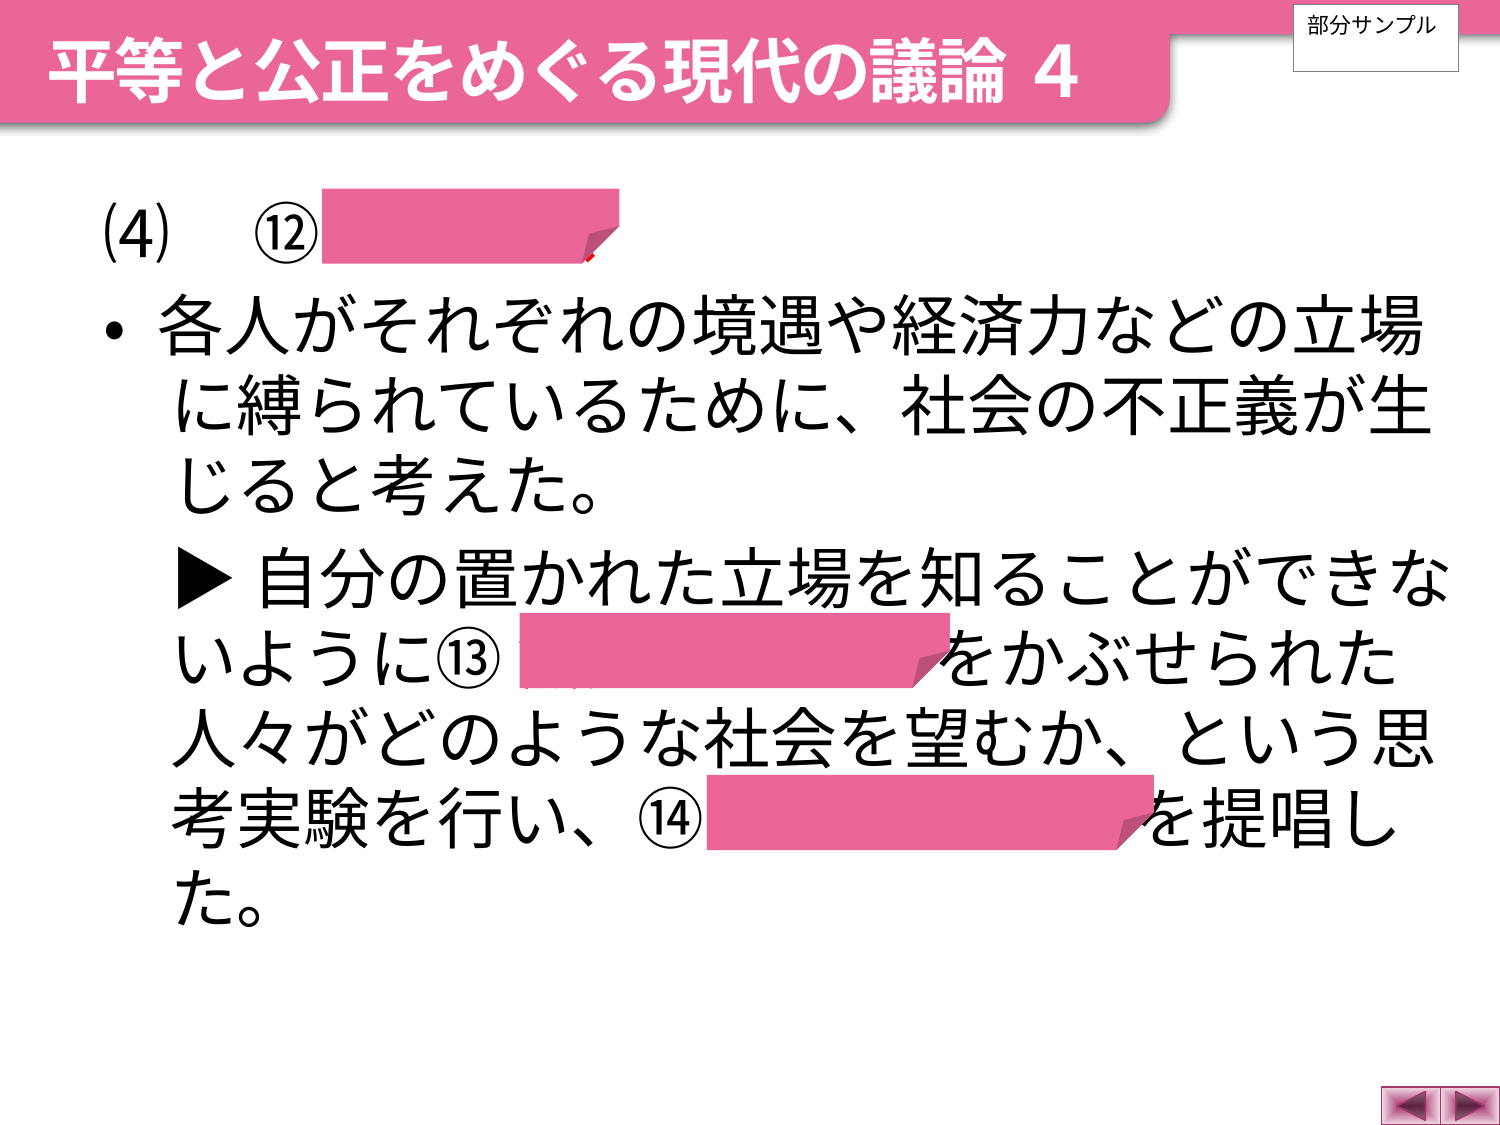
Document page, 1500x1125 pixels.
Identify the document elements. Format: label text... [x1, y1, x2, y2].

text_box 部分サンプル [1293, 4, 1459, 72]
text_box [1440, 1086, 1500, 1125]
list ⑷ ⑫ ロールズ • 各人がそれぞれの境遇や経済力などの立場に縛られているために、社会の不正義が生じると考えた。 ▶ 自分の置かれた立場を知ることができないように⑬ 無知のベール をかぶせられた人々がどのような社会を望むか、という思考実験を行い、⑭ 正義の二原理 を提唱した。 [103, 191, 1462, 1087]
text_box [320, 187, 621, 265]
text_box 平等と公正をめぐる現代の議論 ４ [31, 0, 1207, 119]
text_box [1381, 1086, 1440, 1125]
text_box [518, 611, 951, 690]
text_box [705, 773, 1155, 852]
